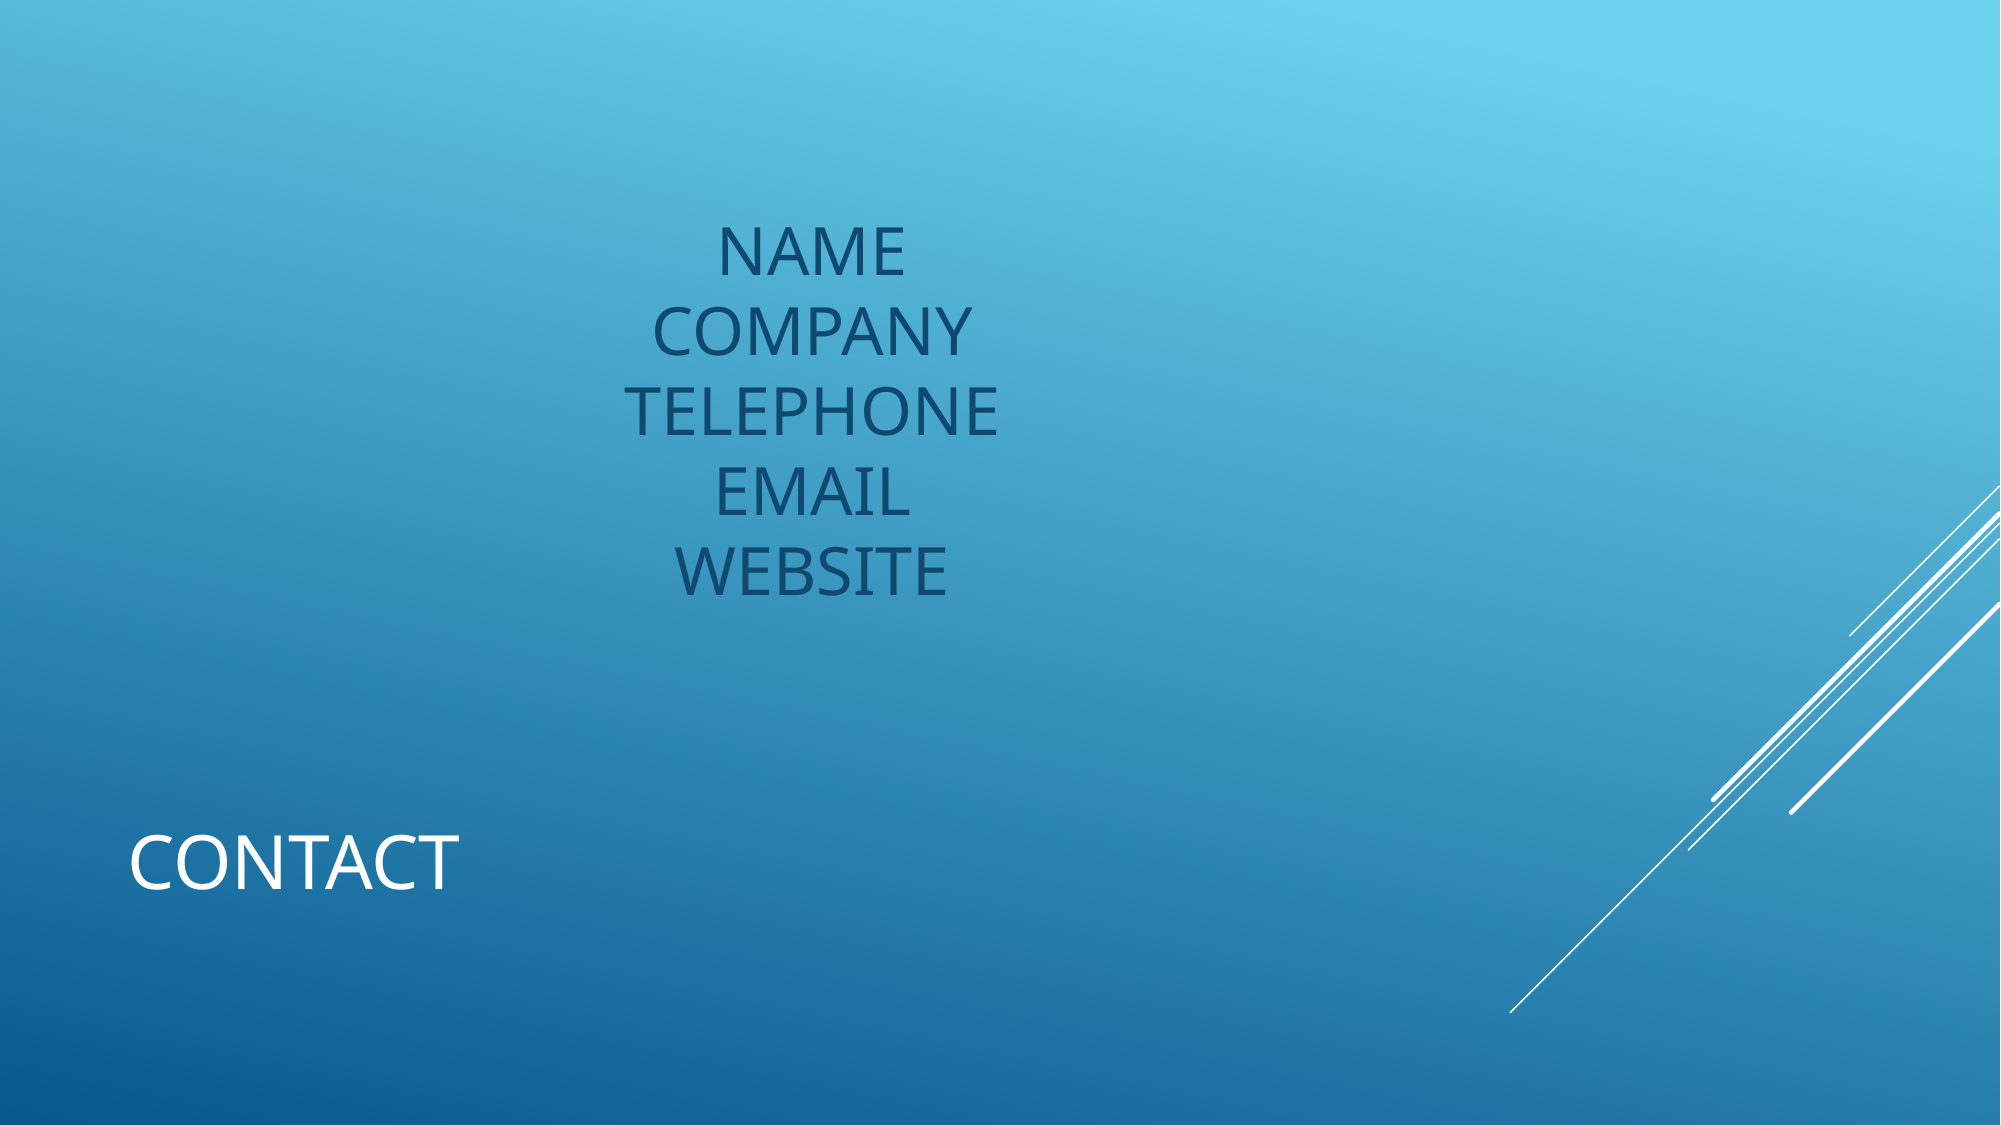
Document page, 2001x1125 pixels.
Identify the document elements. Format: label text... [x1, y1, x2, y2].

list NAME COMPANY TELEPHONE EMAIL WEBSITE [112, 112, 1513, 706]
title CONtact [112, 736, 1513, 984]
